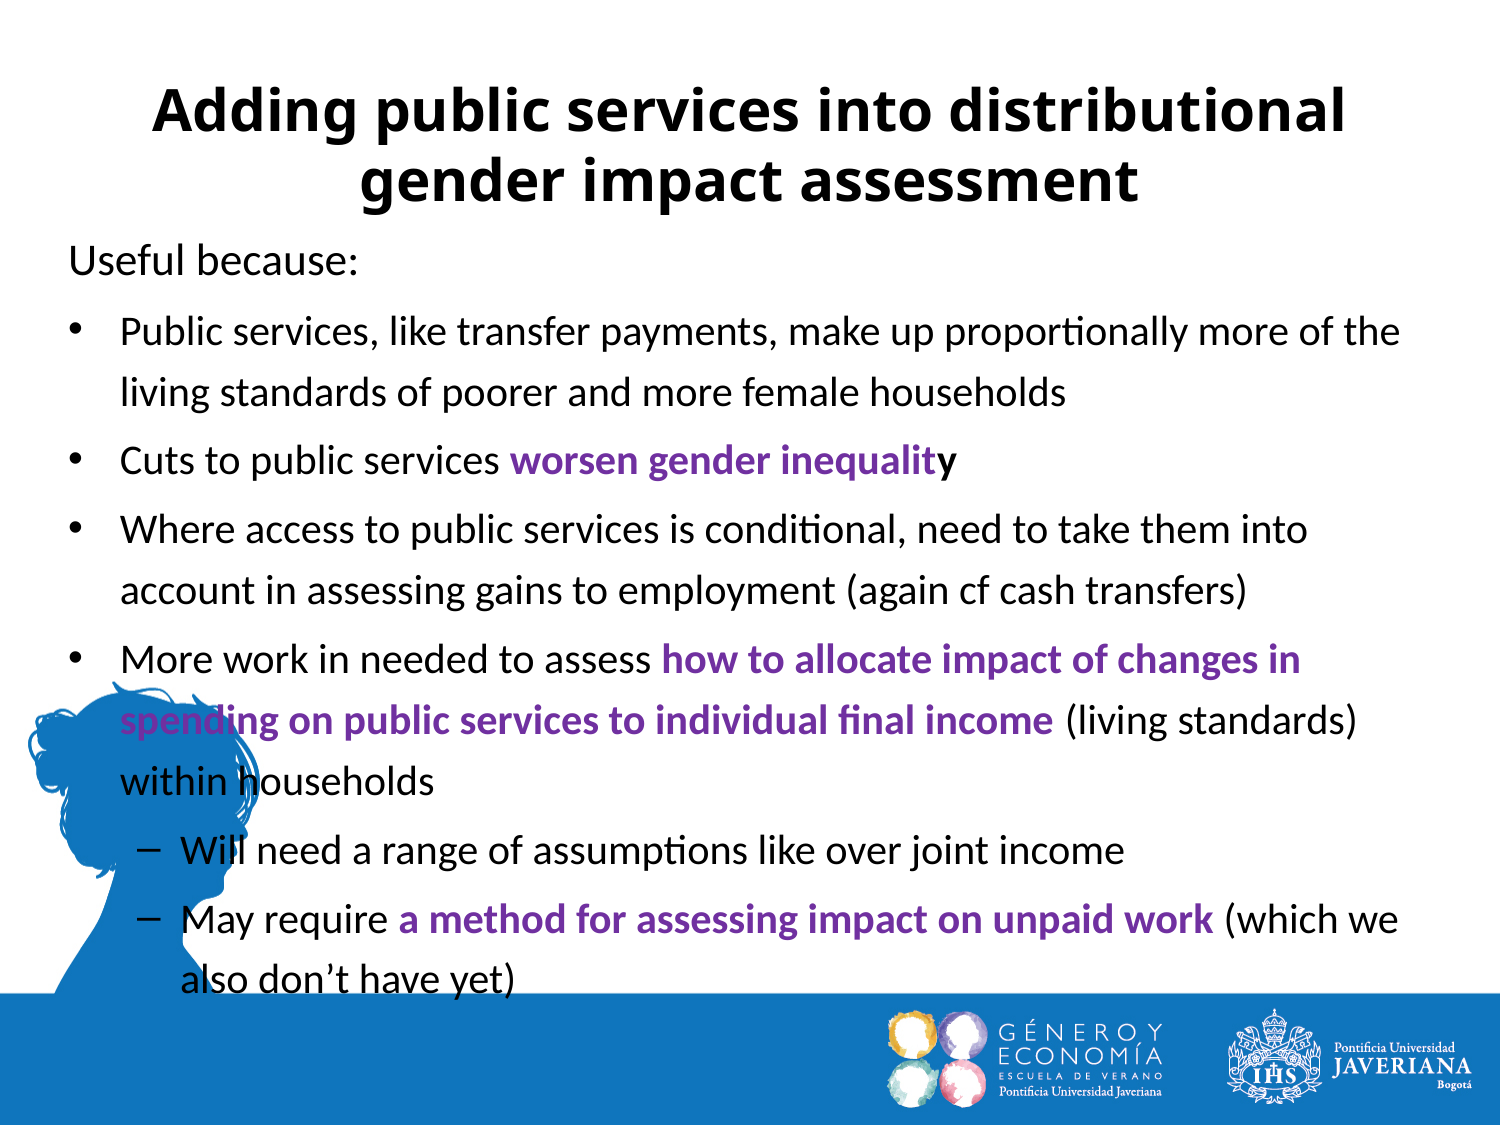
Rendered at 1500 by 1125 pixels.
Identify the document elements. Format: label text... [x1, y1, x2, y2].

text_box Useful because: Public services, like transfer payments, make up proportionally more of the living standards of poorer and more female households Cuts to public services worsen gender inequality Where access to public services is conditional, need to take them into account in assessing gains to employment (again cf cash transfers) More work in needed to assess how to allocate impact of changes in spending on public services to individual final income (living standards) within households Will need a range of assumptions like over joint income May require a method for assessing impact on unpaid work (which we also don’t have yet) [53, 212, 1463, 1018]
text_box Adding public services into distributional gender impact assessment [103, 66, 1397, 192]
picture [0, 0, 1500, 1125]
